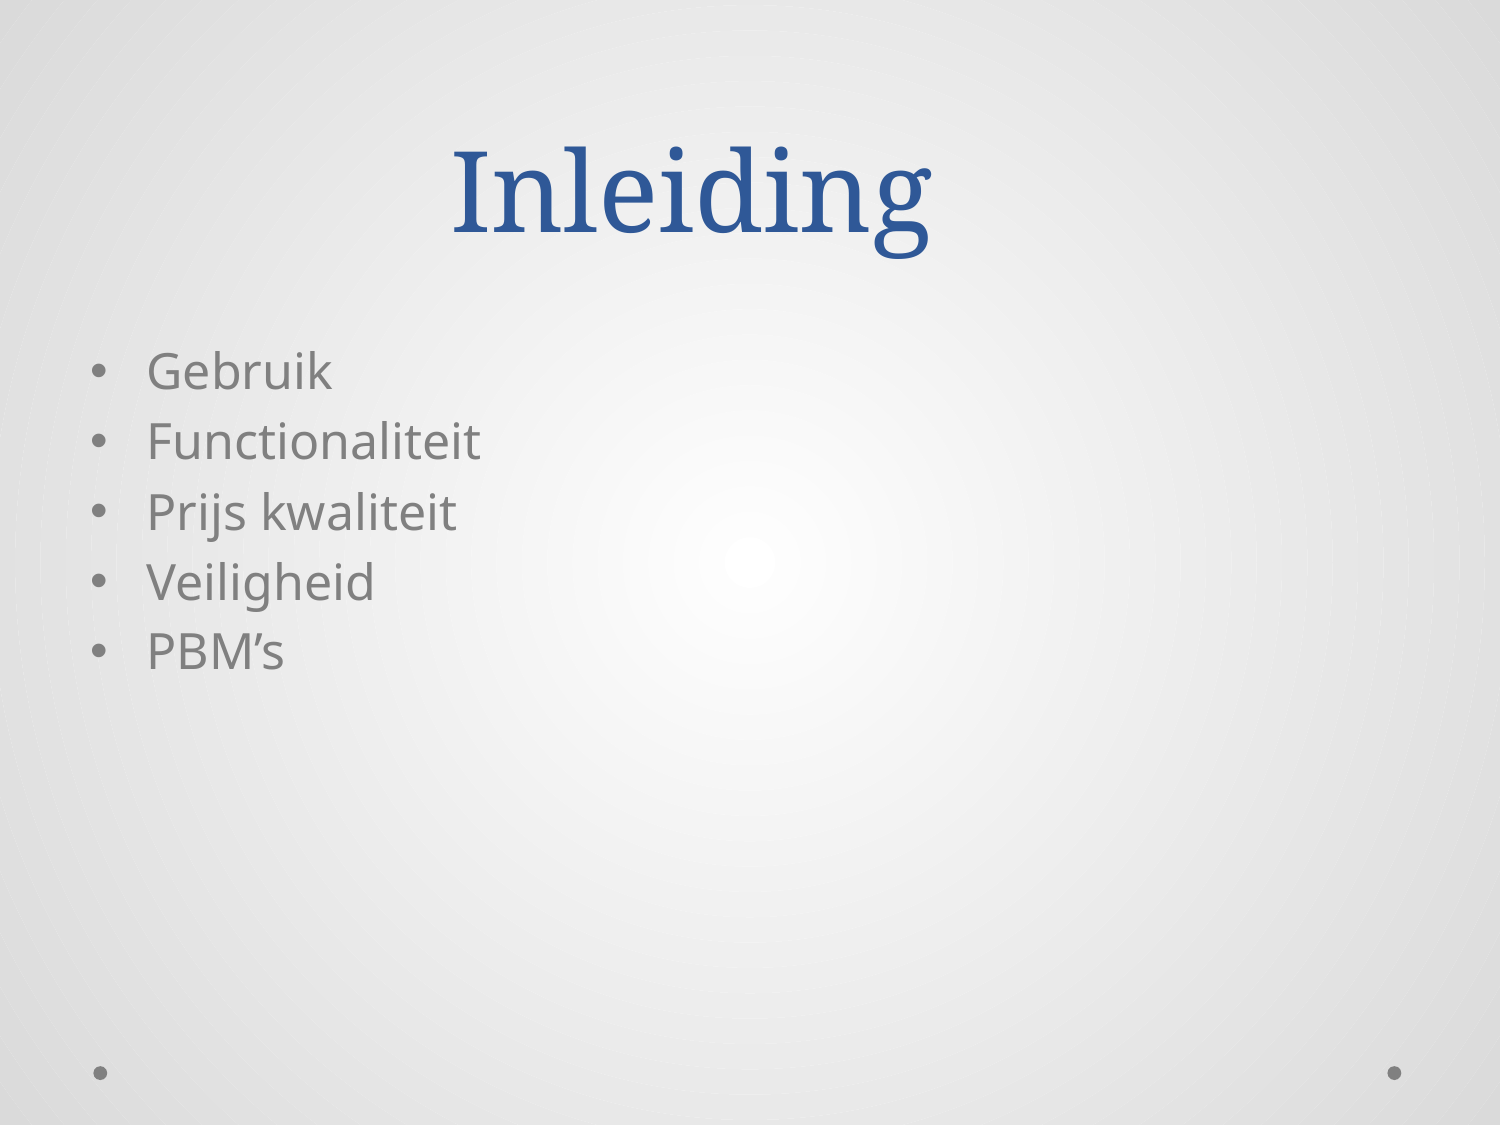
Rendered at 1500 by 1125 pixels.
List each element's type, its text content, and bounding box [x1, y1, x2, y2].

list Gebruik Functionaliteit Prijs kwaliteit Veiligheid PBM’s [75, 262, 1425, 1005]
title Inleiding [75, 0, 1425, 262]
